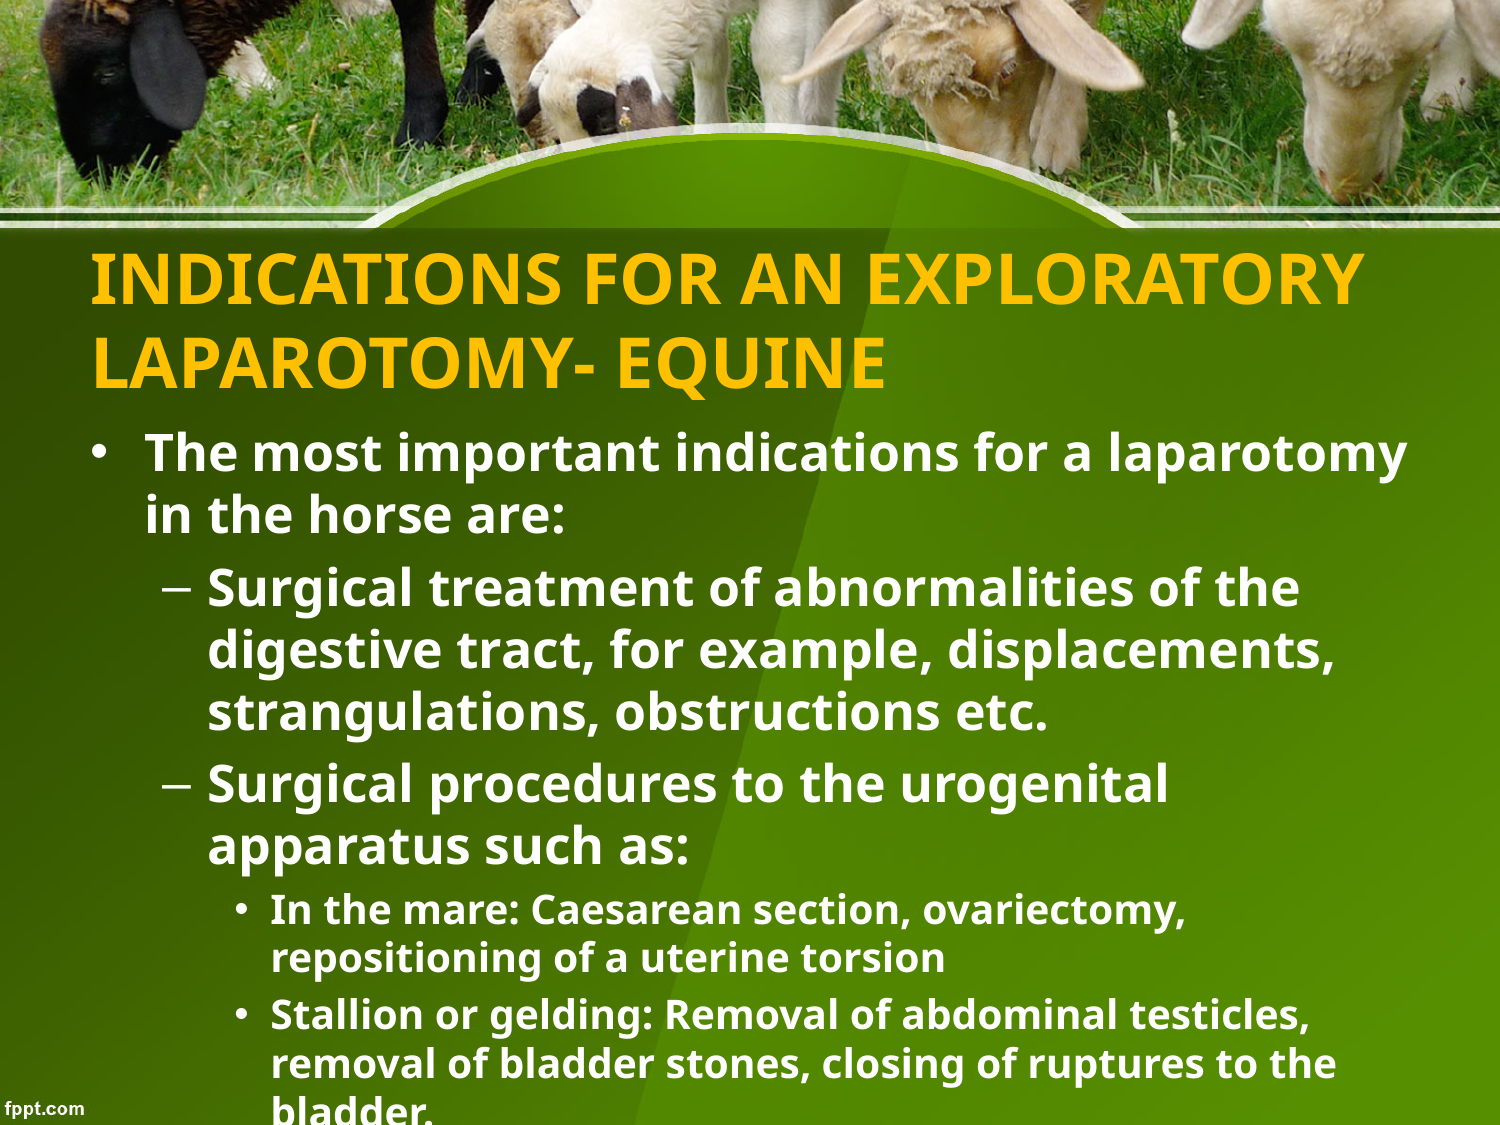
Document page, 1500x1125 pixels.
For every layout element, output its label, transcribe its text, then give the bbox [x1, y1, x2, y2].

list The most important indications for a laparotomy in the horse are: Surgical treatment of abnormalities of the digestive tract, for example, displacements, strangulations, obstructions etc. Surgical procedures to the urogenital apparatus such as: In the mare: Caesarean section, ovariectomy, repositioning of a uterine torsion Stallion or gelding: Removal of abdominal testicles, removal of bladder stones, closing of ruptures to the bladder. [75, 412, 1425, 1125]
picture [0, 0, 1500, 1125]
title INDICATIONS FOR AN EXPLORATORY LAPAROTOMY- EQUINE [75, 224, 1425, 412]
